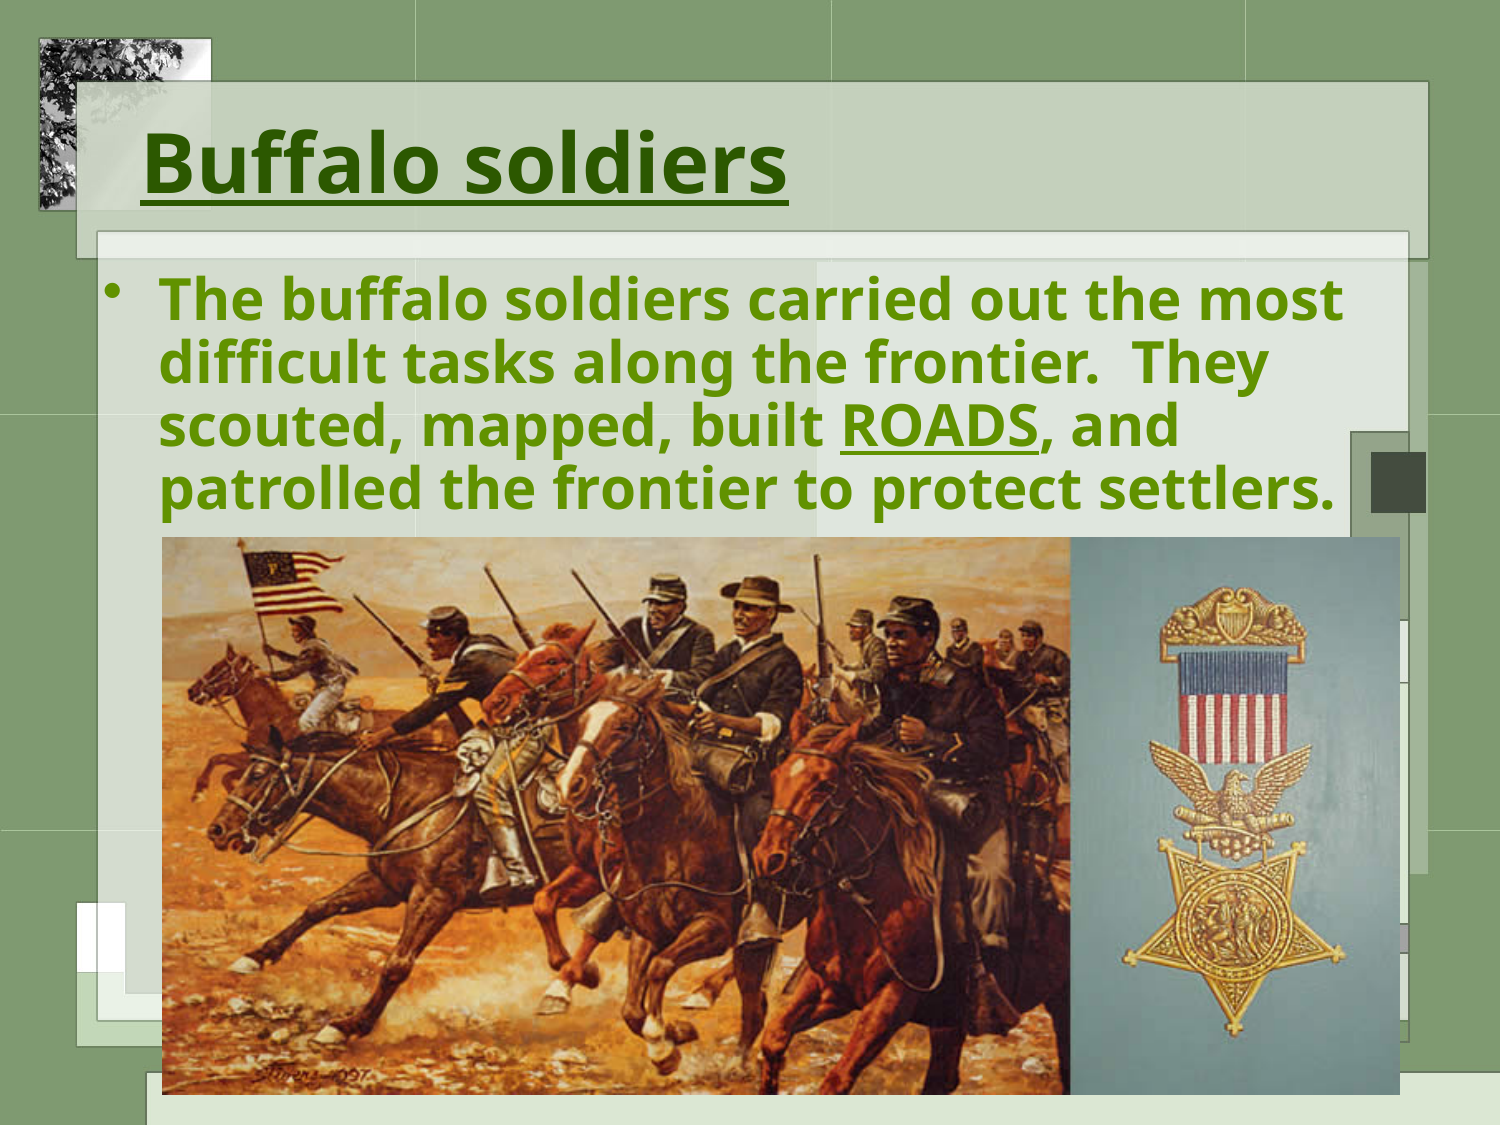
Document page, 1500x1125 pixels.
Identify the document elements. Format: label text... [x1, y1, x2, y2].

title Buffalo soldiers [125, 87, 1350, 233]
picture [0, 0, 1500, 1125]
list The buffalo soldiers carried out the most difficult tasks along the frontier. They scouted, mapped, built ROADS, and patrolled the frontier to protect settlers. [87, 262, 1388, 550]
